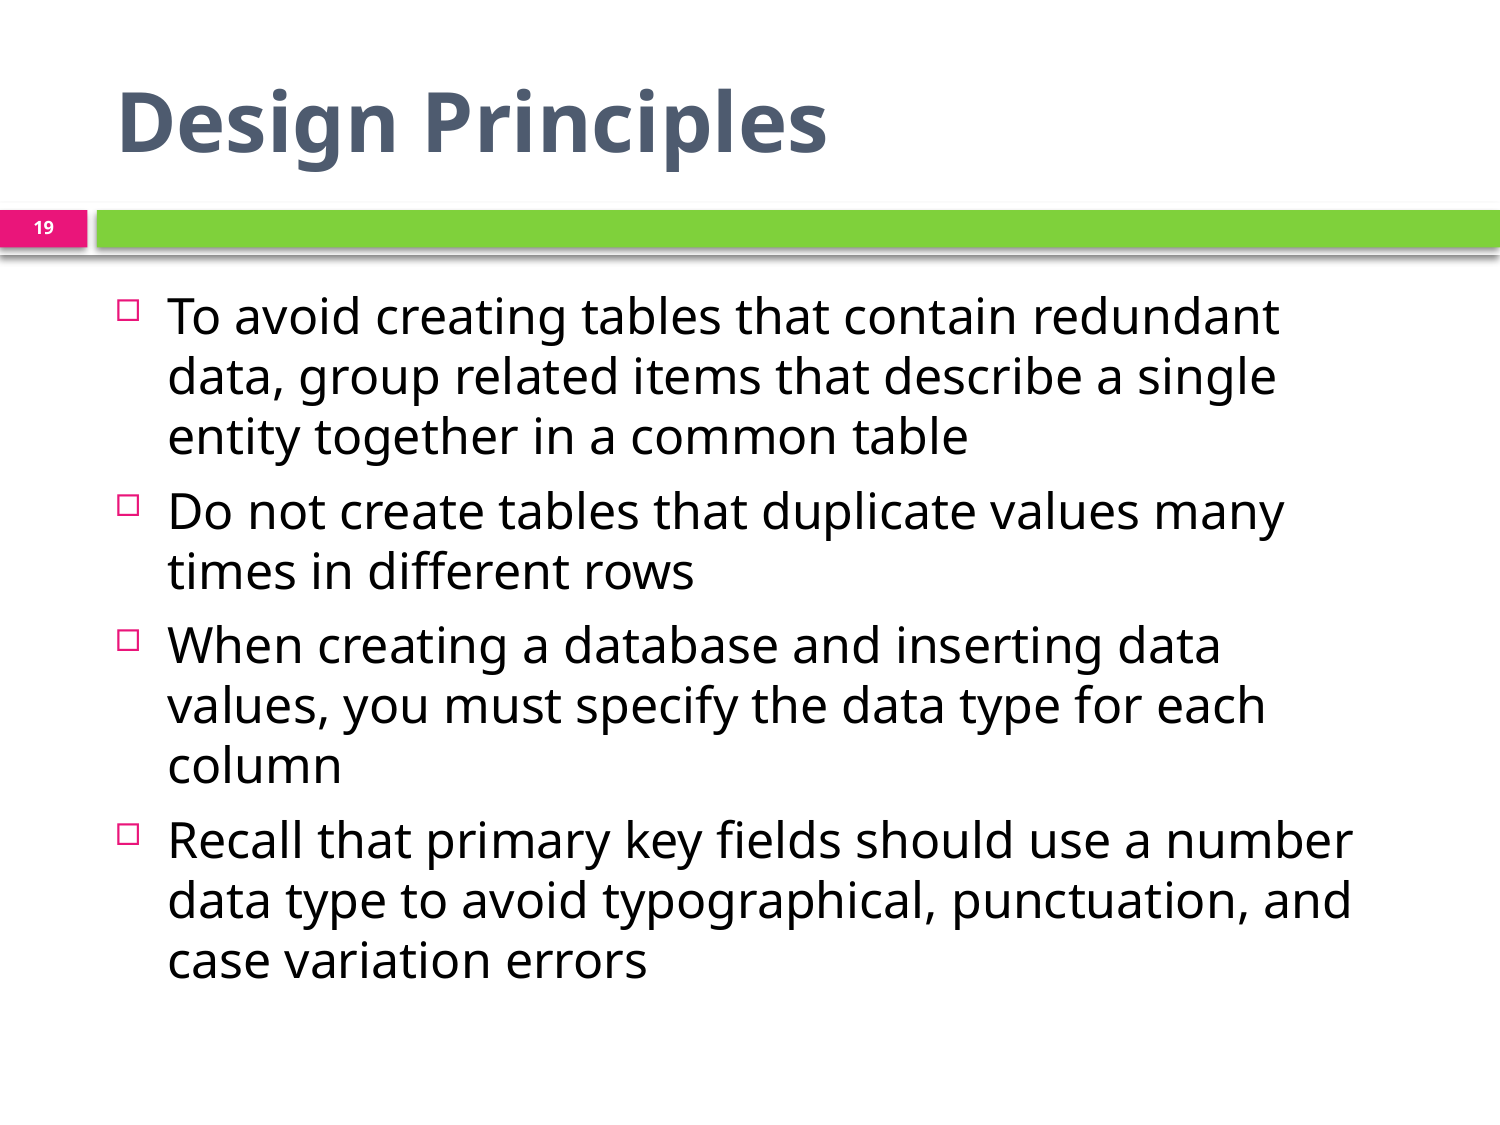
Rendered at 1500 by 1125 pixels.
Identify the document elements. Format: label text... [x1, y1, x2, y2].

title Design Principles [100, 37, 1438, 200]
slide_number 19 [0, 208, 88, 249]
list To avoid creating tables that contain redundant data, group related items that describe a single entity together in a common table Do not create tables that duplicate values many times in different rows When creating a database and inserting data values, you must specify the data type for each column Recall that primary key fields should use a number data type to avoid typographical, punctuation, and case variation errors [100, 277, 1376, 953]
